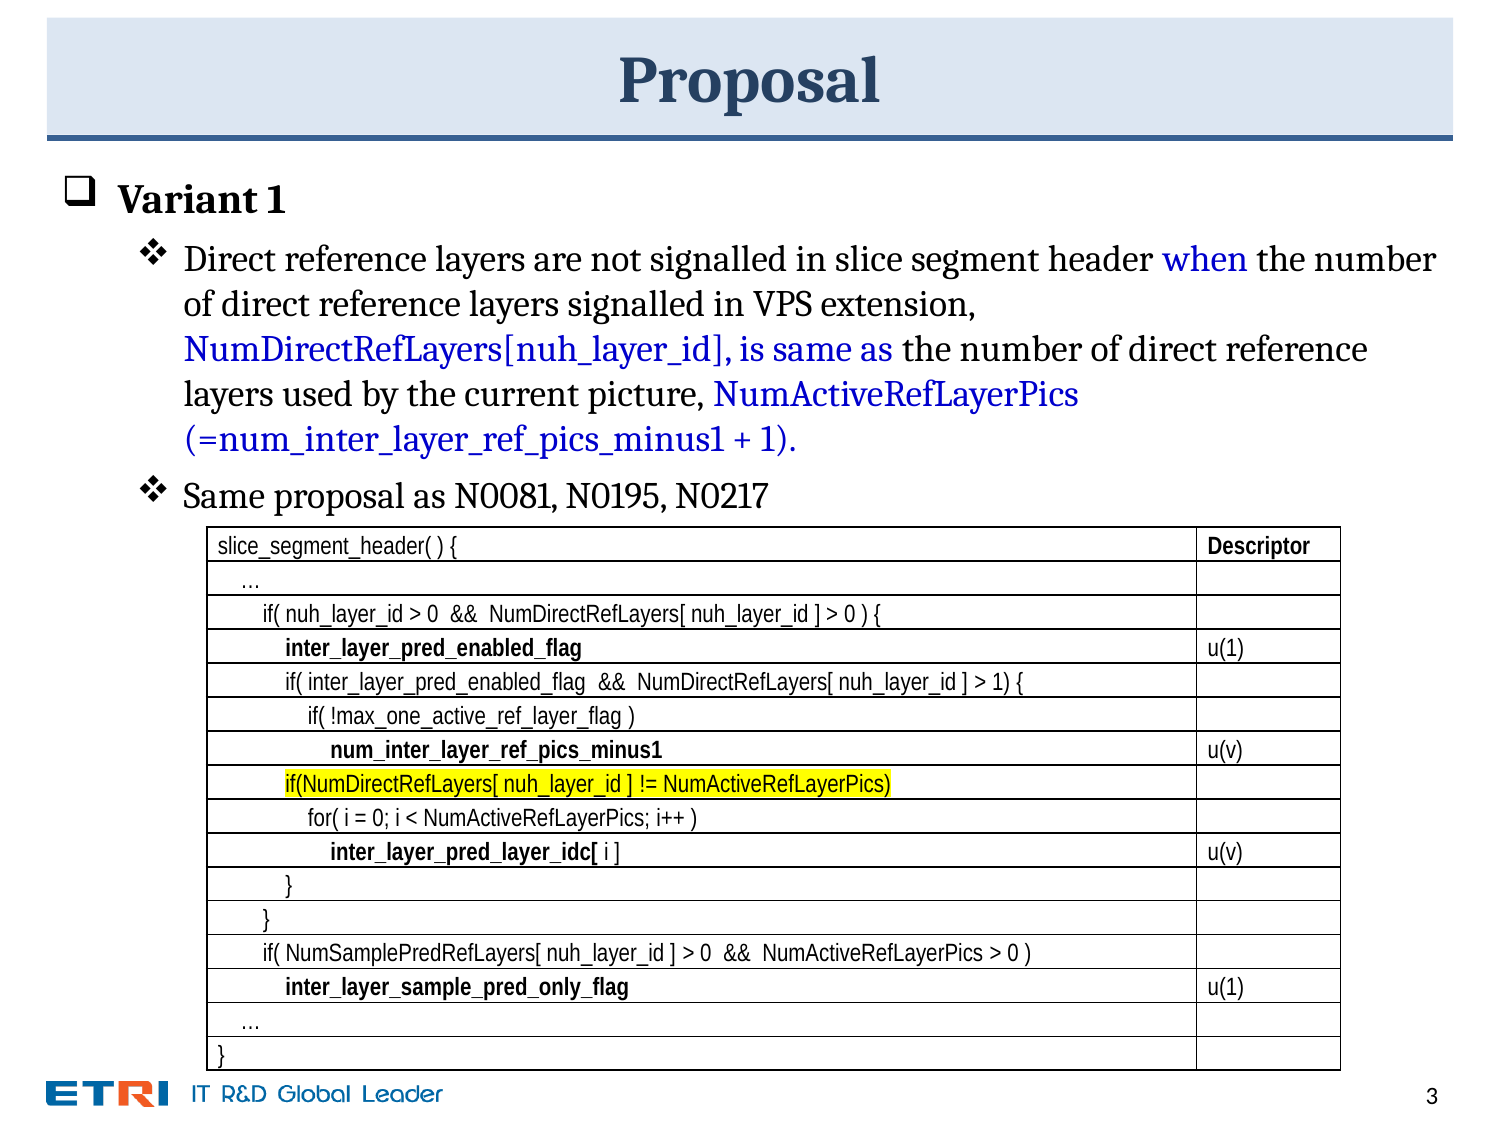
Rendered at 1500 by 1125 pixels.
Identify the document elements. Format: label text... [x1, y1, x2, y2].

table_cell if(NumDirectRefLayers[ nuh_layer_id ] != NumActiveRefLayerPics) [208, 766, 1196, 798]
list Variant 1 Direct reference layers are not signalled in slice segment header when the number of direct reference layers signalled in VPS extension, NumDirectRefLayers[nuh_layer_id], is same as the number of direct reference layers used by the current picture, NumActiveRefLayerPics (=num_inter_layer_ref_pics_minus1 + 1). Same proposal as N0081, N0195, N0217 [46, 164, 1454, 1067]
title Proposal [46, 17, 1454, 135]
table_cell if( NumSamplePredRefLayers[ nuh_layer_id ] > 0 && NumActiveRefLayerPics > 0 ) [208, 935, 1196, 968]
table_cell [1197, 800, 1340, 832]
table_cell for( i = 0; i < NumActiveRefLayerPics; i++ ) [208, 800, 1196, 832]
table_cell [1197, 901, 1340, 934]
picture [191, 1072, 451, 1120]
table_header slice_segment_header( ) { [208, 528, 1196, 560]
table_cell } [208, 901, 1196, 934]
table_cell u(1) [1197, 630, 1340, 662]
table_cell … [208, 562, 1196, 594]
table_cell inter_layer_sample_pred_only_flag [208, 969, 1196, 1002]
table_cell [1197, 664, 1340, 696]
table_cell inter_layer_pred_layer_idc[ i ] [208, 834, 1196, 866]
table_cell [1197, 562, 1340, 594]
table_cell [1197, 766, 1340, 798]
table_cell num_inter_layer_ref_pics_minus1 [208, 732, 1196, 764]
table_cell if( nuh_layer_id > 0 && NumDirectRefLayers[ nuh_layer_id ] > 0 ) { [208, 596, 1196, 628]
table_cell } [208, 1037, 1196, 1069]
table_cell } [208, 868, 1196, 900]
table_cell [1197, 868, 1340, 900]
table_cell [1197, 698, 1340, 730]
table_cell if( inter_layer_pred_enabled_flag && NumDirectRefLayers[ nuh_layer_id ] > 1) { [208, 664, 1196, 696]
table_cell [1197, 1003, 1340, 1036]
slide_number 3 [1160, 1072, 1454, 1121]
table_cell if( !max_one_active_ref_layer_flag ) [208, 698, 1196, 730]
table_cell u(1) [1197, 969, 1340, 1002]
table_header Descriptor [1197, 528, 1340, 560]
picture [46, 1081, 168, 1107]
table_cell [1197, 1037, 1340, 1069]
table_cell [1197, 596, 1340, 628]
table_cell [1197, 935, 1340, 968]
table_cell u(v) [1197, 732, 1340, 764]
table_cell u(v) [1197, 834, 1340, 866]
table_cell … [208, 1003, 1196, 1036]
table_cell inter_layer_pred_enabled_flag [208, 630, 1196, 662]
